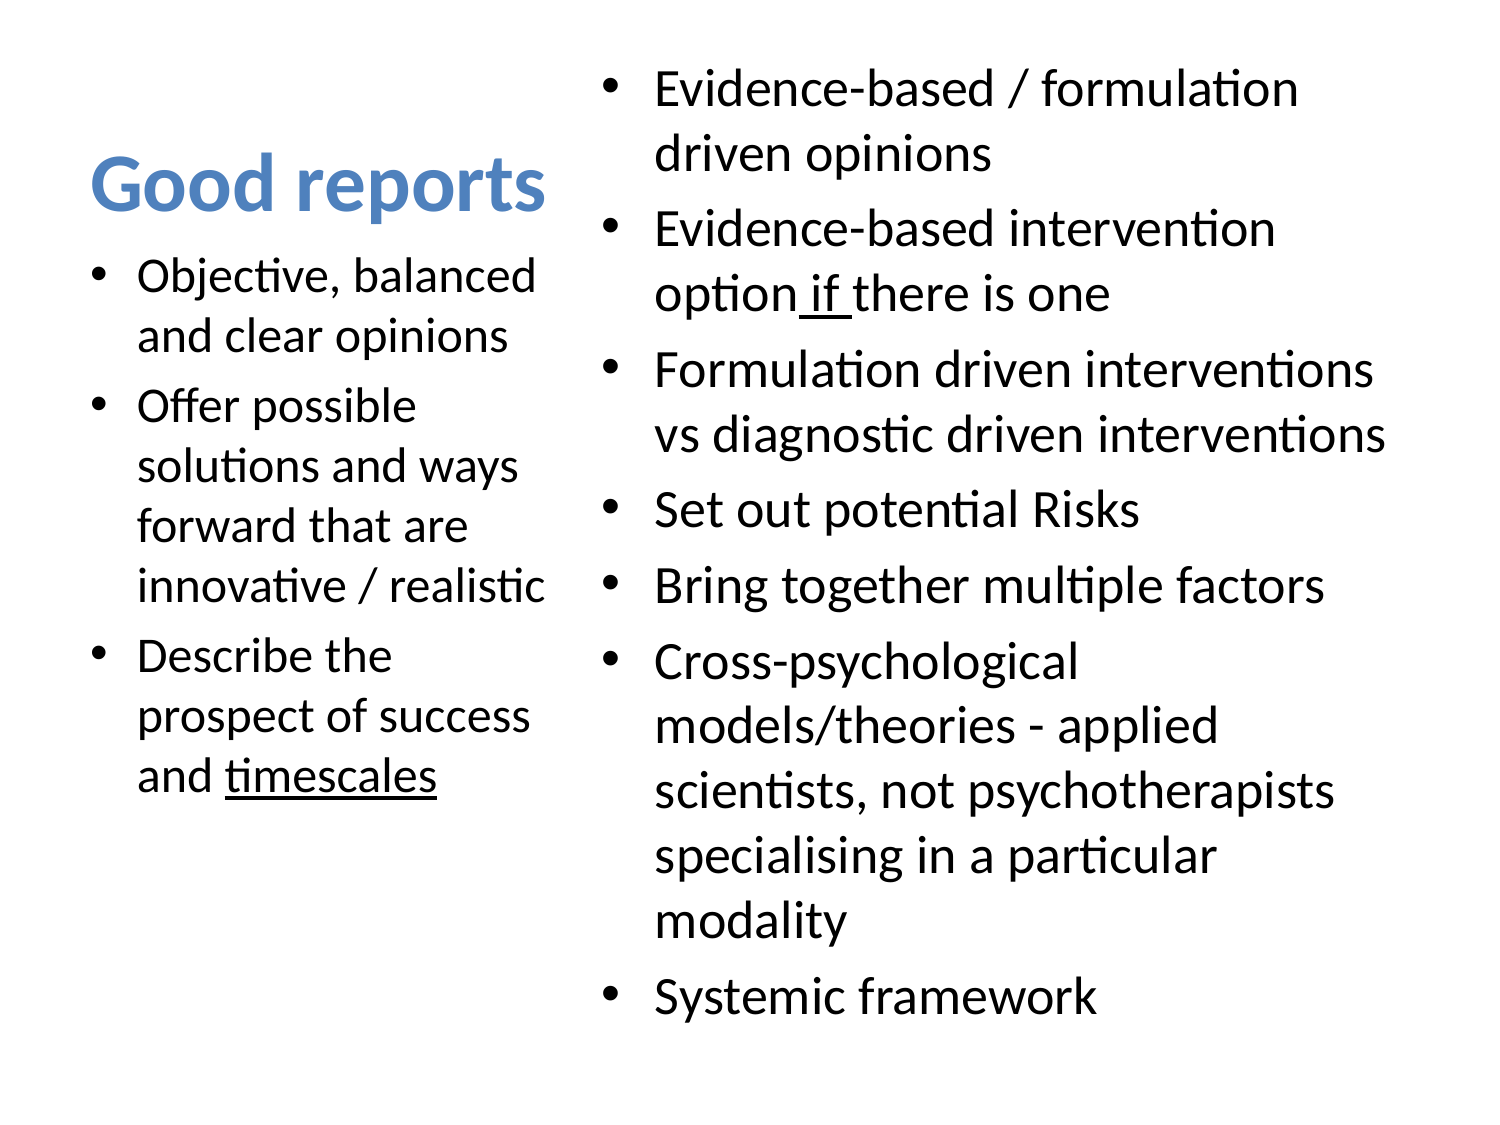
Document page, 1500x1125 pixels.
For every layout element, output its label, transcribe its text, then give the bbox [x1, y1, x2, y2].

list Objective, balanced and clear opinions Offer possible solutions and ways forward that are innovative / realistic Describe the prospect of success and timescales [75, 235, 569, 1005]
list Evidence-based / formulation driven opinions Evidence-based intervention option if there is one Formulation driven interventions vs diagnostic driven interventions Set out potential Risks Bring together multiple factors Cross-psychological models/theories - applied scientists, not psychotherapists specialising in a particular modality Systemic framework [586, 44, 1425, 1035]
title Good reports [75, 44, 569, 235]
